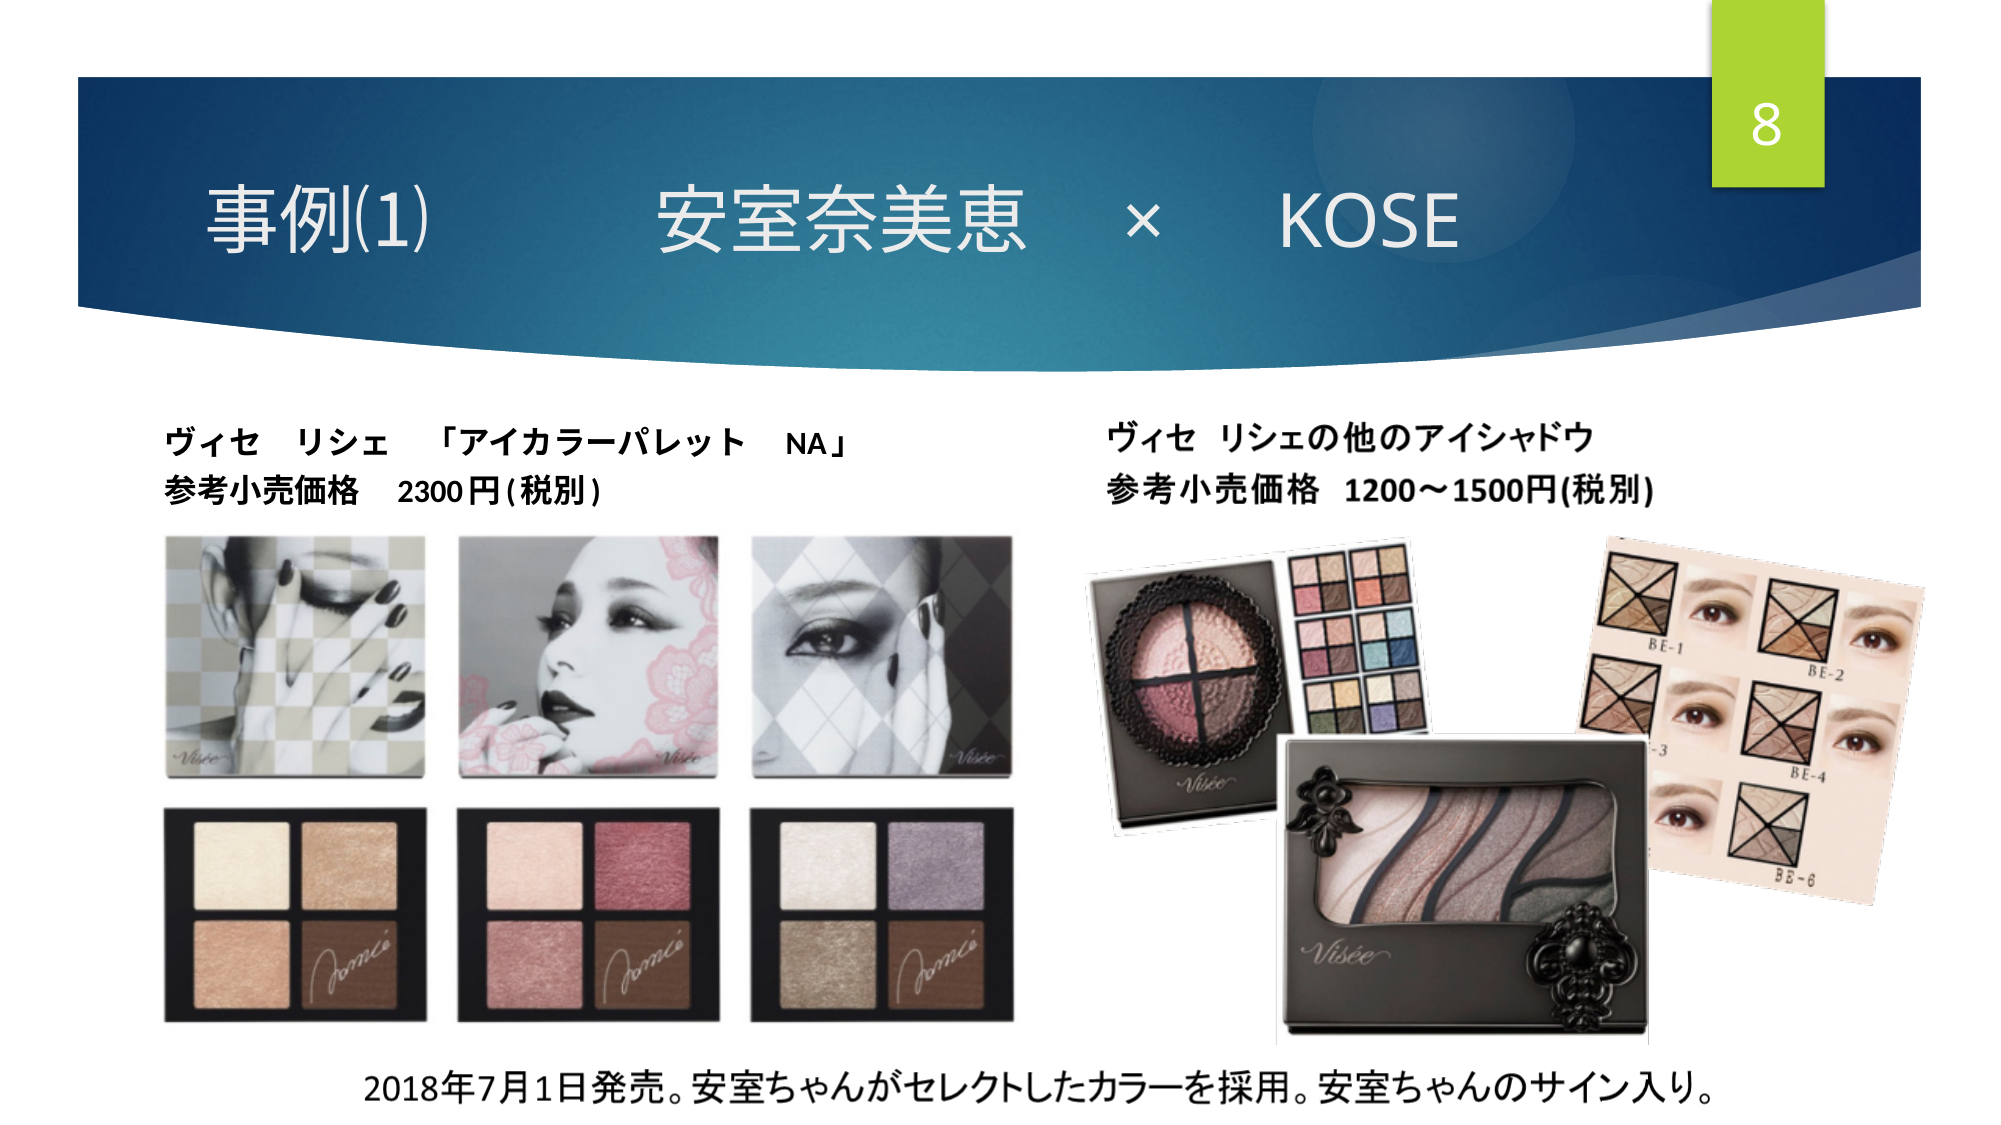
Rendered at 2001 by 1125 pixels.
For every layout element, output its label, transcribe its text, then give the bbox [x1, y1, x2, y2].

picture [1084, 535, 1927, 1046]
picture [149, 521, 1029, 1036]
picture [338, 1048, 1743, 1125]
picture [1084, 402, 1943, 533]
slide_number 8 [1698, 48, 1836, 175]
title 事例⑴ 安室奈美恵 × KOSE [189, 159, 1627, 276]
text_box ヴィセ リシェ 「アイカラーパレット NA」 参考小売価格 2300円(税別) [149, 417, 996, 518]
